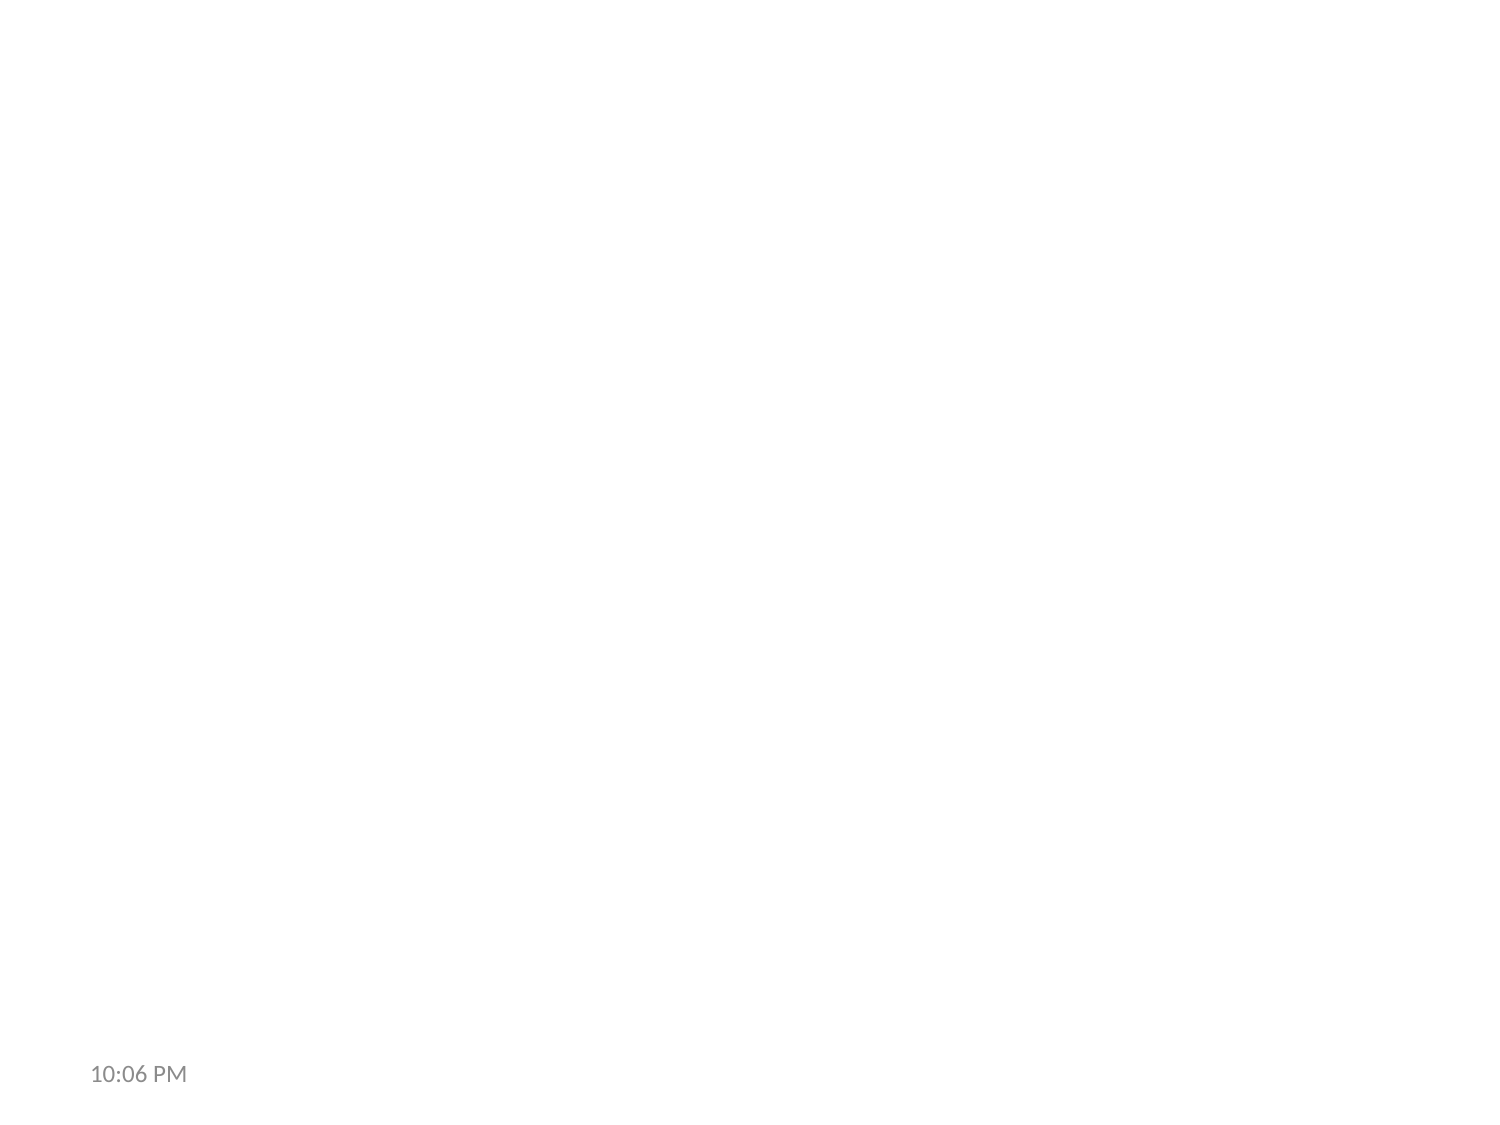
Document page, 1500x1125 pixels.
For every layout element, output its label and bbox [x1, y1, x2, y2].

slide_number [75, 1042, 425, 1103]
